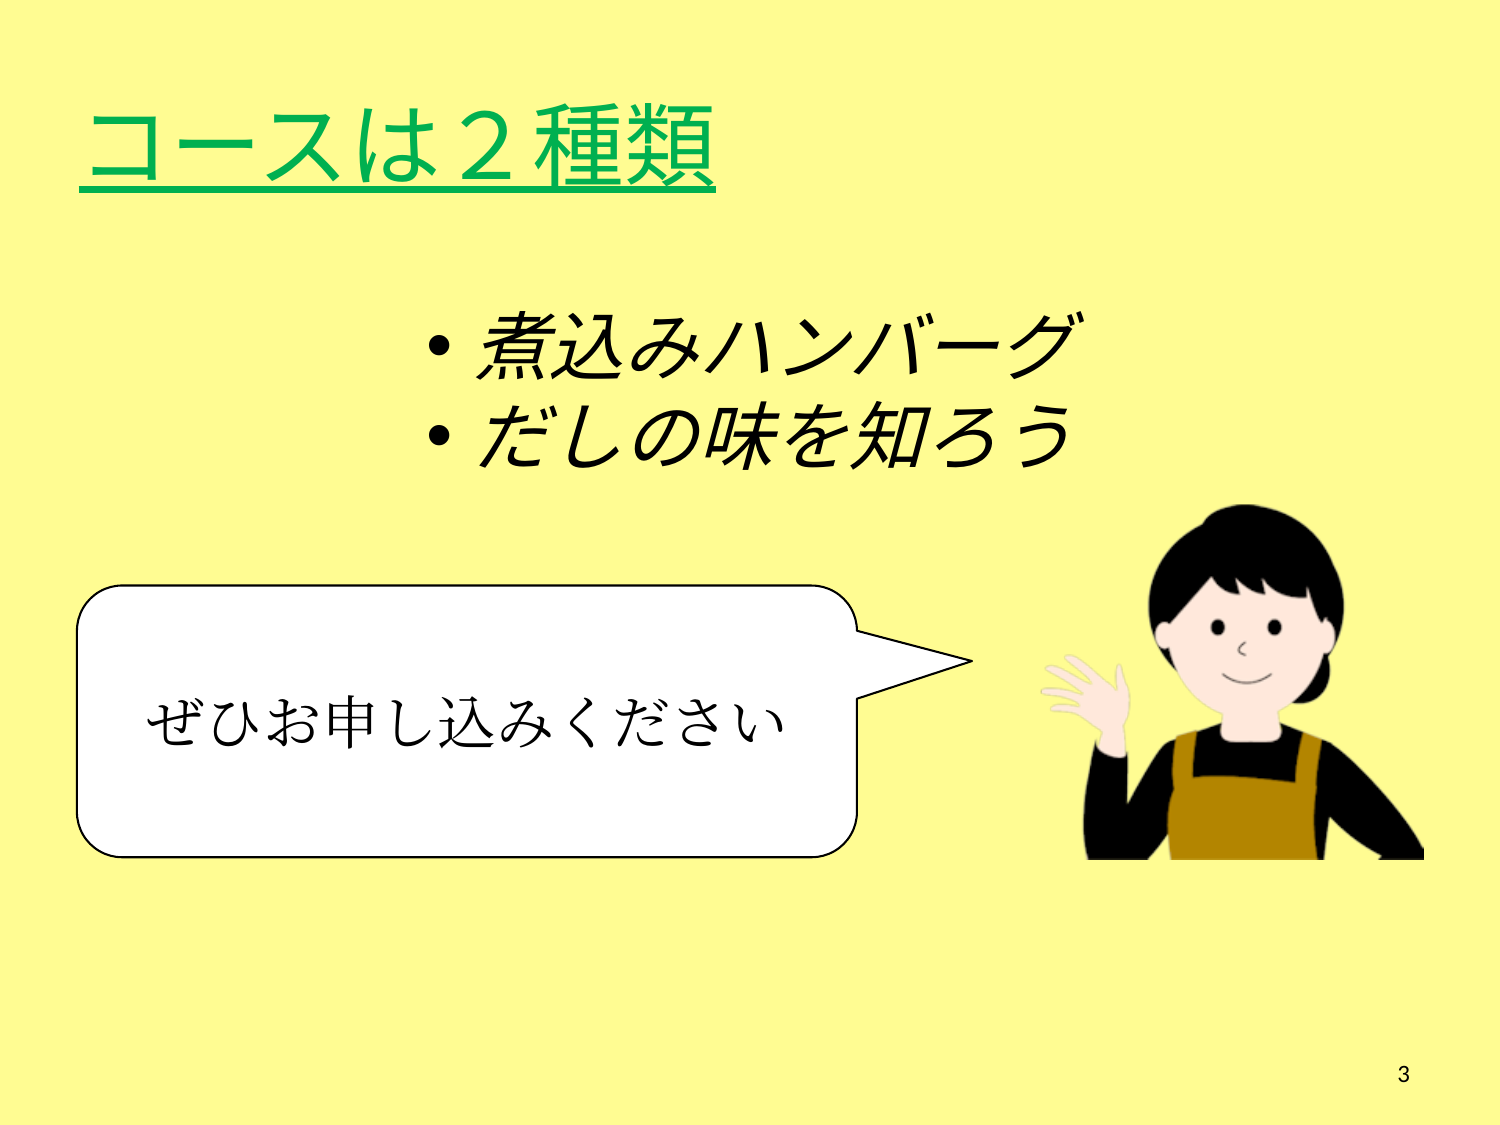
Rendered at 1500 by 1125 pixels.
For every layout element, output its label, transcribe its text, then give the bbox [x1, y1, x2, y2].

slide_number 3 [1074, 1042, 1425, 1103]
text_box 煮込みハンバーグ だしの味を知ろう [411, 292, 1089, 487]
picture [1032, 488, 1424, 860]
text_box ぜひお申し込みください [74, 583, 975, 860]
text_box コースは２種類 [63, 80, 731, 206]
